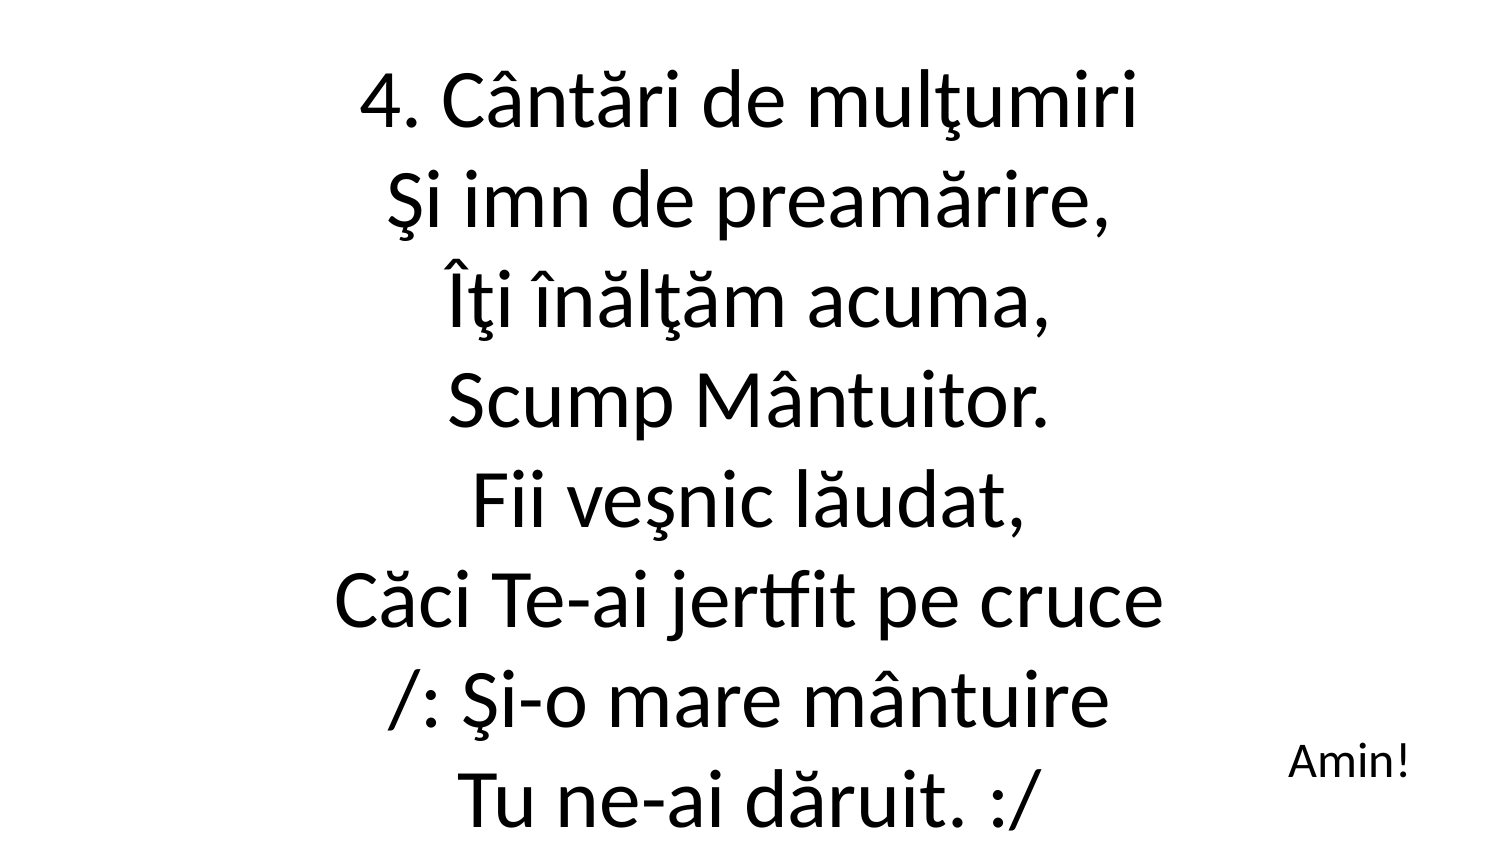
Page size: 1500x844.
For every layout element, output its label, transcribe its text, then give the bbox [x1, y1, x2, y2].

text_box 4. Cântări de mulţumiri Şi imn de preamărire, Îţi înălţăm acuma, Scump Mântuitor. Fii veşnic lăudat, Căci Te-ai jertfit pe cruce /: Şi-o mare mântuire Tu ne-ai dăruit. :/ [319, 0, 1181, 844]
text_box Amin! [1273, 674, 1427, 795]
